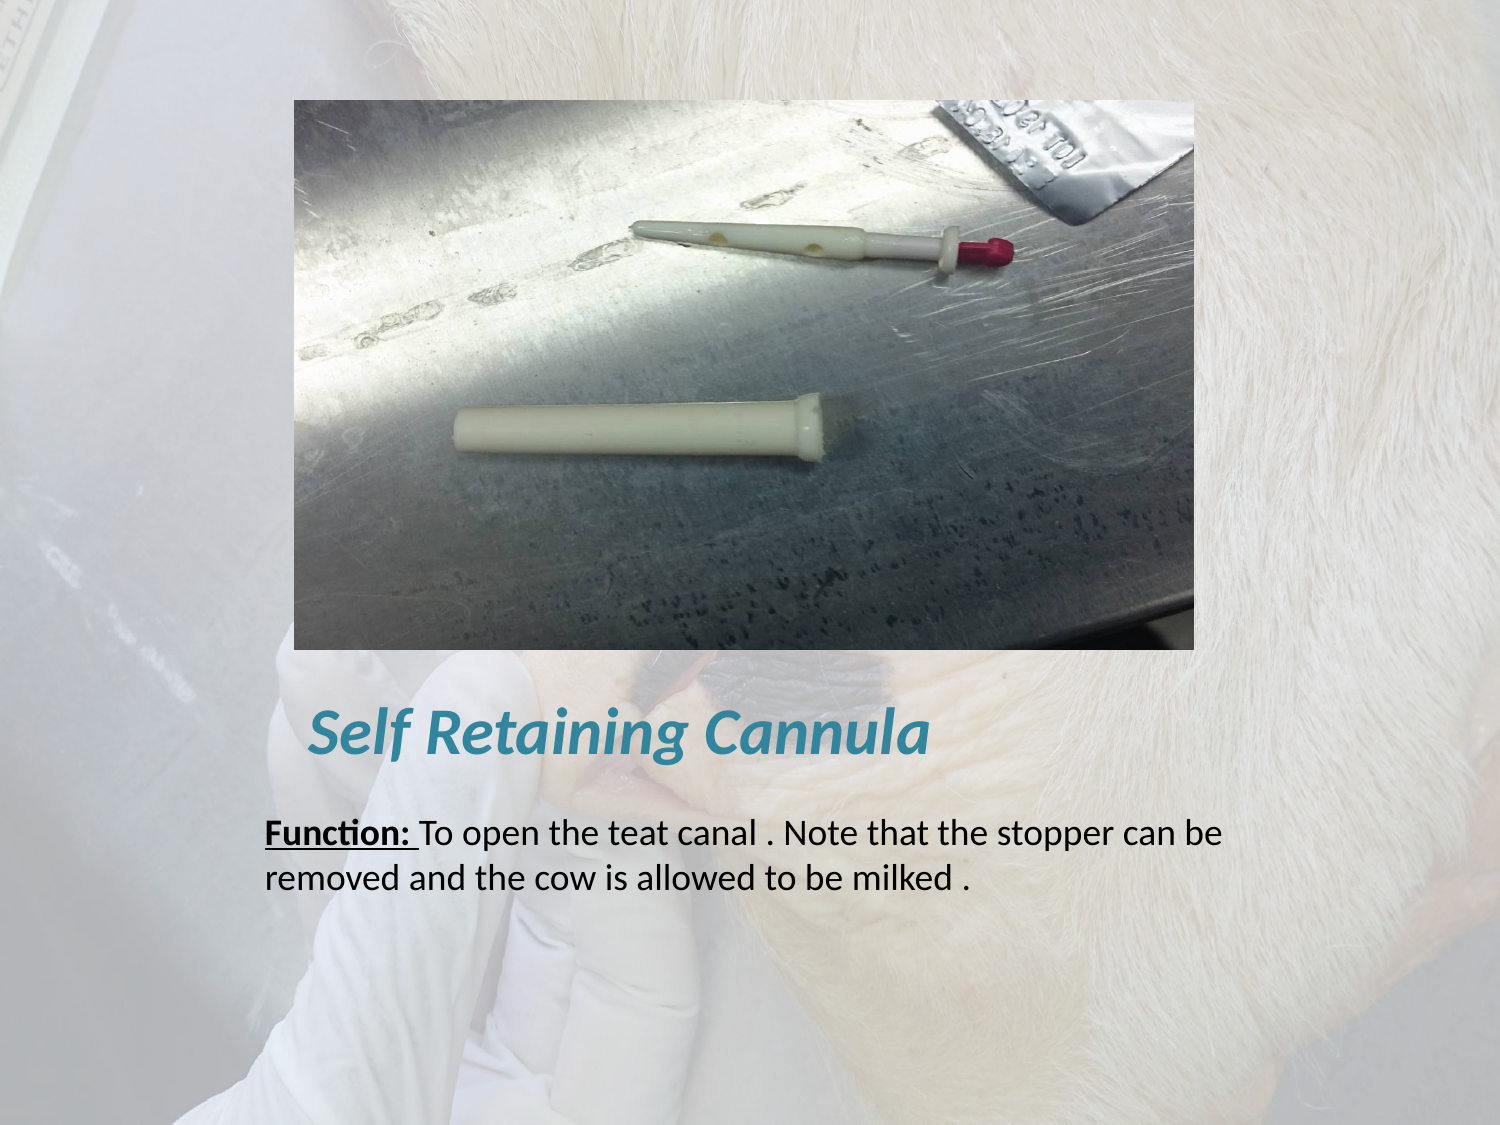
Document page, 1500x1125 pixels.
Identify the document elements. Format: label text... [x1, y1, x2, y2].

picture [293, 100, 1195, 651]
list Function: To open the teat canal . Note that the stopper can be removed and the cow is allowed to be milked . [249, 800, 1288, 1013]
title Self Retaining Cannula [294, 675, 1194, 775]
